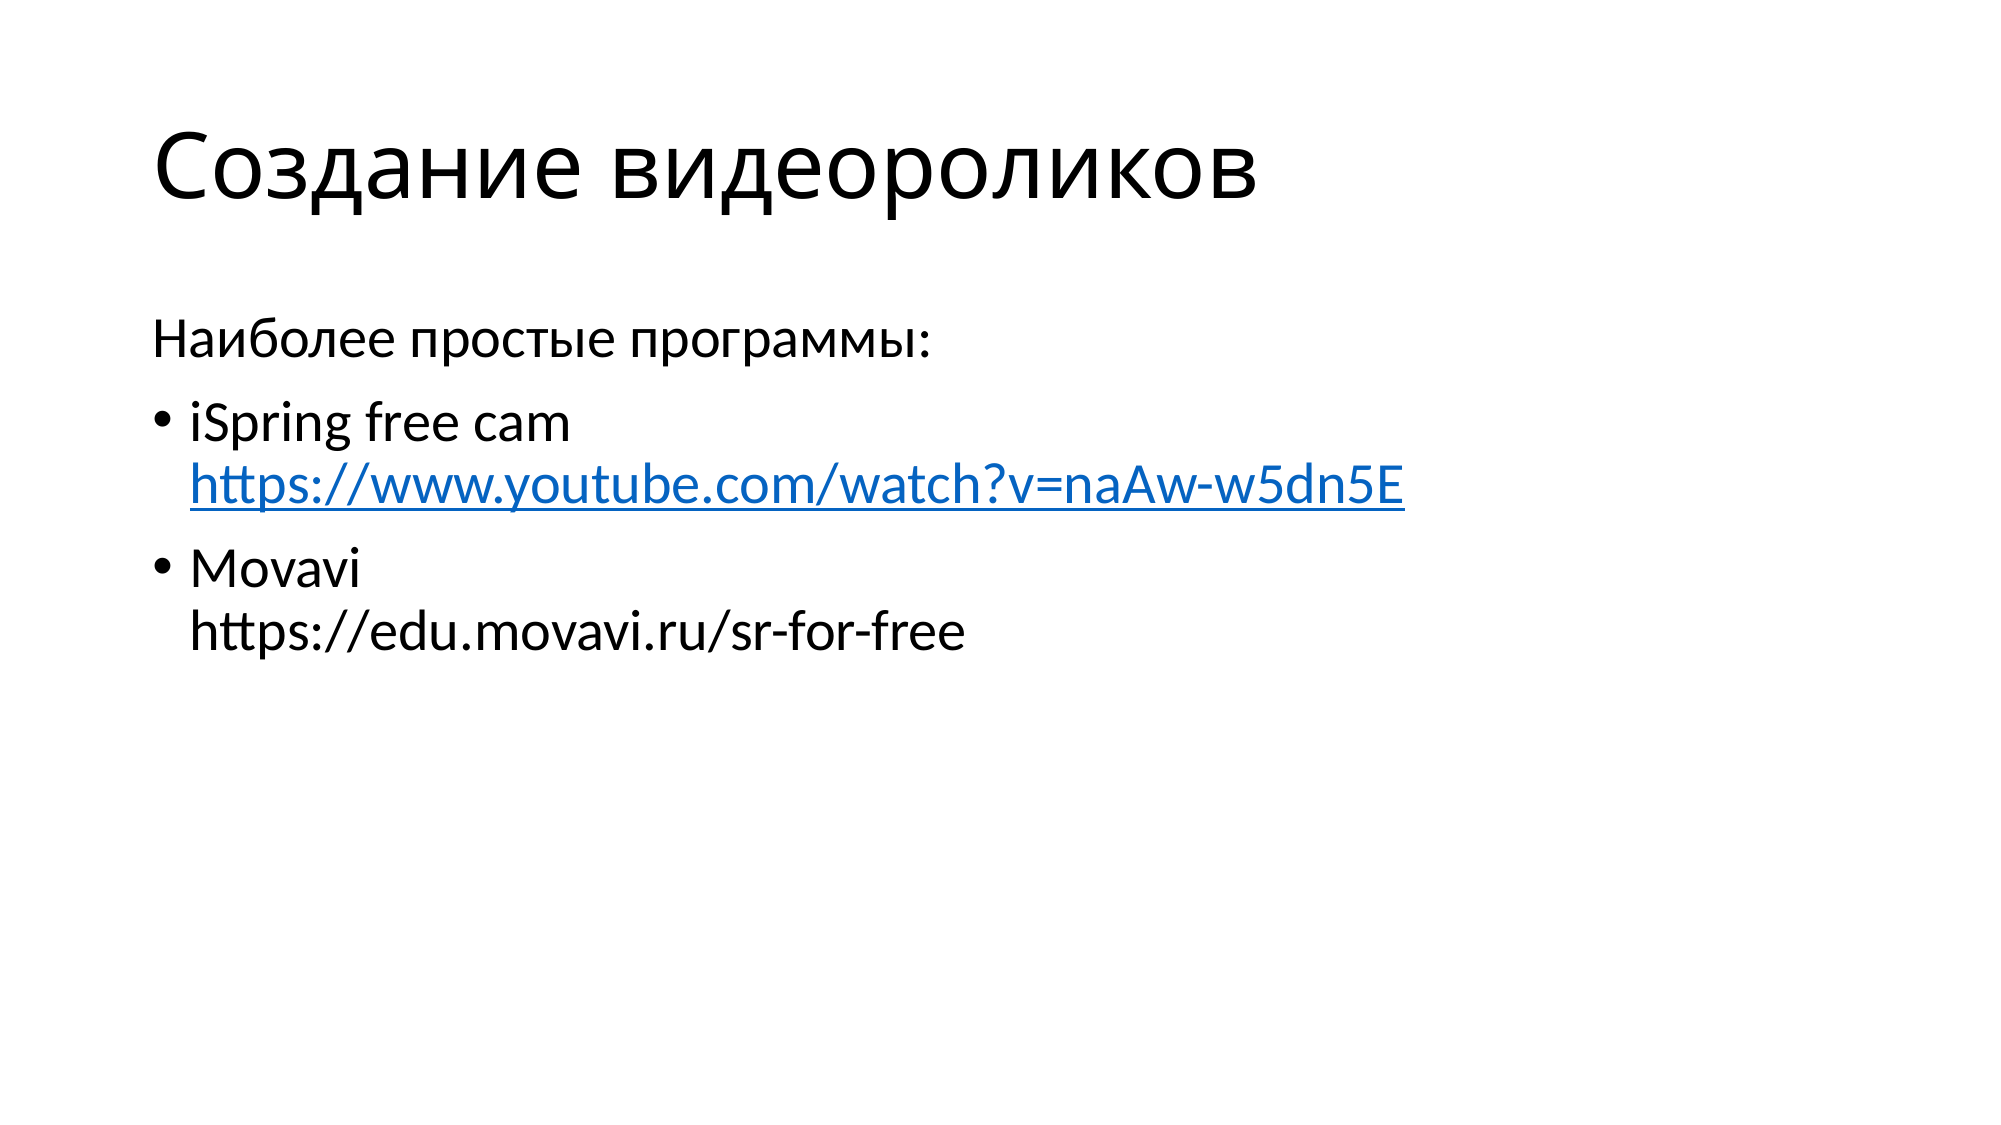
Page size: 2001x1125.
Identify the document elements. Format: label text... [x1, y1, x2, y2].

title Создание видеороликов [137, 59, 1863, 278]
list Наиболее простые программы: iSpring free cam https://www.youtube.com/watch?v=naAw-w5dn5E Movavi https://edu.movavi.ru/sr-for-free [137, 299, 1863, 1014]
